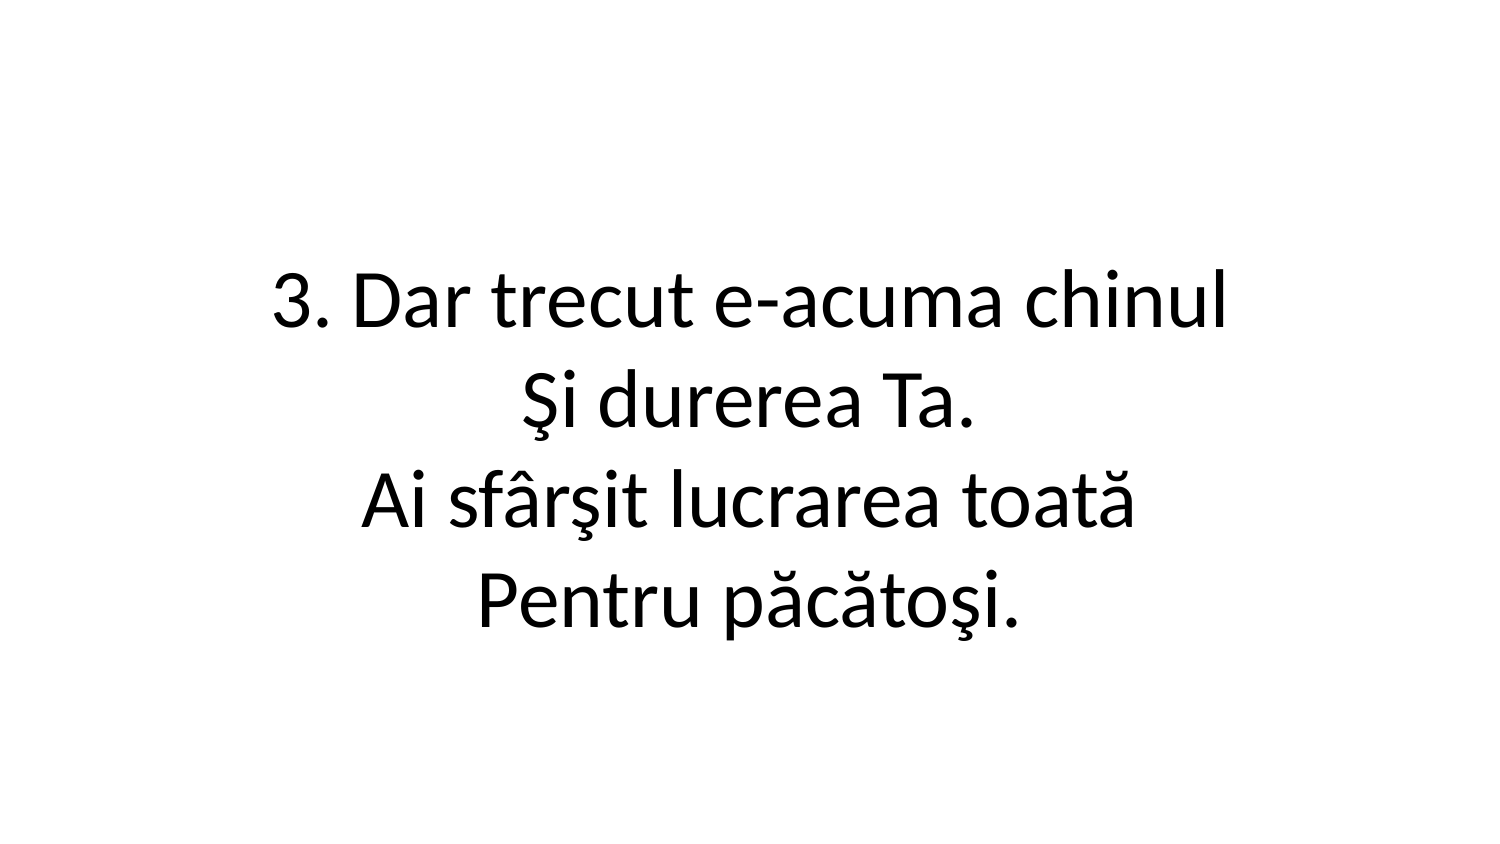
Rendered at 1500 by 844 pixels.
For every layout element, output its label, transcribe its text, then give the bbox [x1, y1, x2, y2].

text_box 3. Dar trecut e-acuma chinul Şi durerea Ta. Ai sfârşit lucrarea toată Pentru păcătoşi. [255, 192, 1245, 652]
